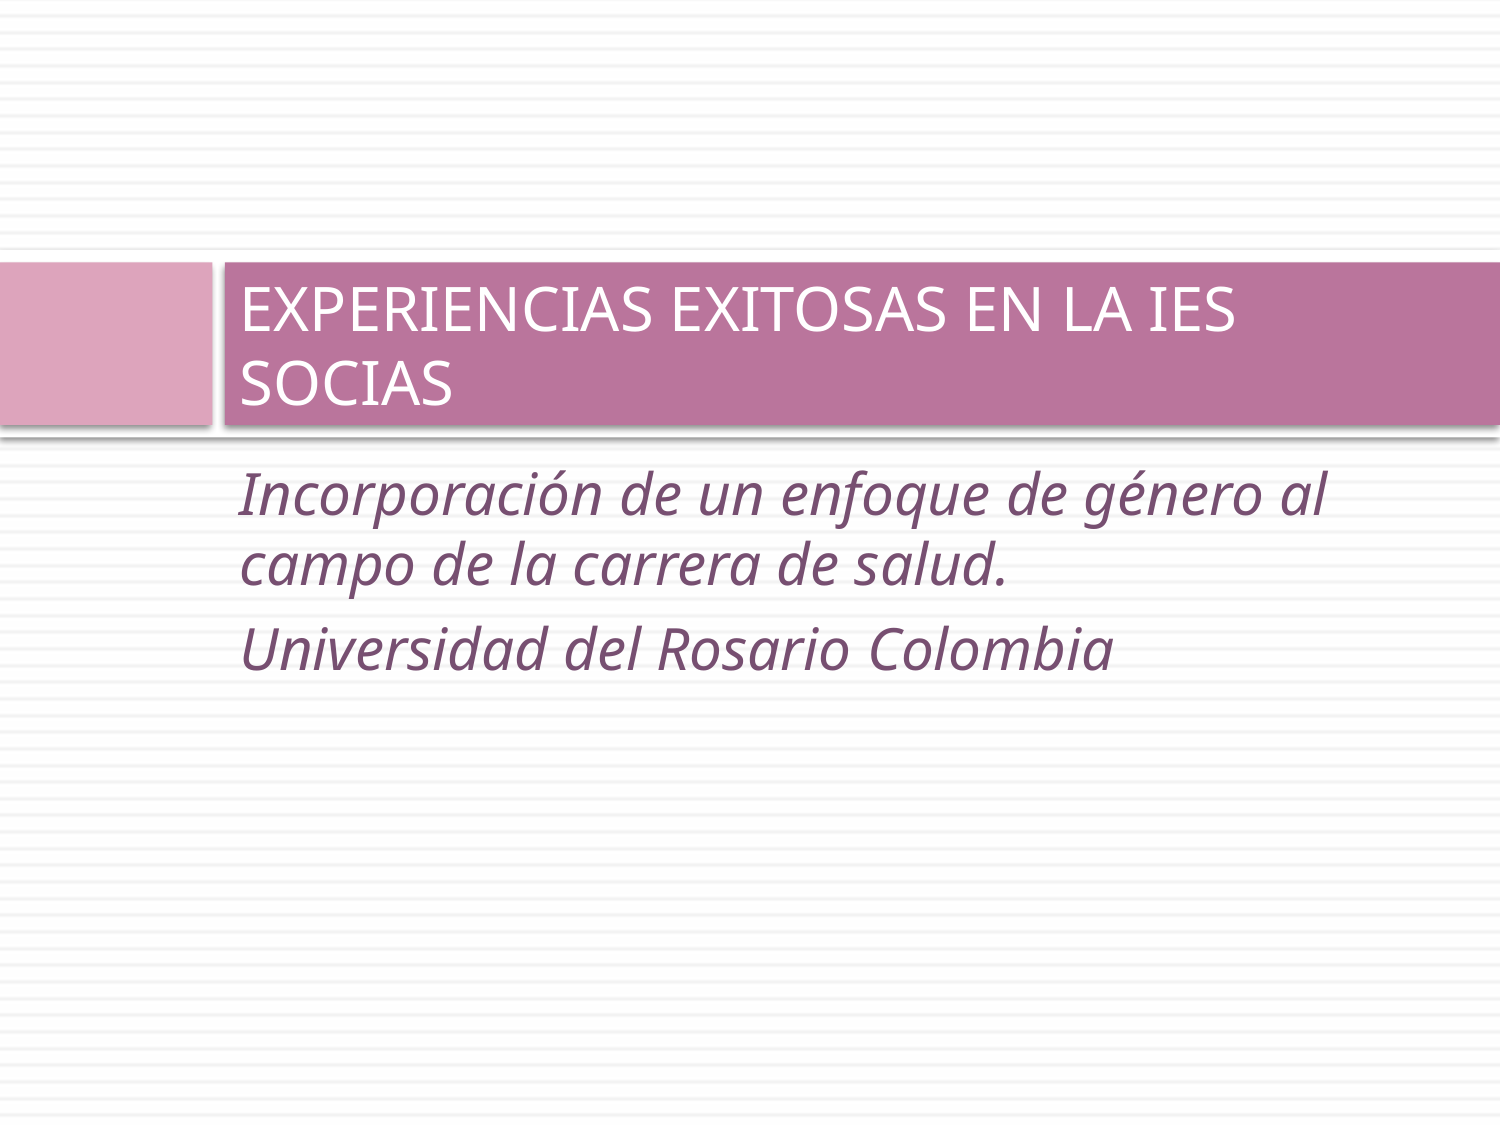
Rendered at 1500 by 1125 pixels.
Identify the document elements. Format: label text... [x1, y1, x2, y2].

list Incorporación de un enfoque de género al campo de la carrera de salud. Universidad del Rosario Colombia [225, 450, 1394, 725]
title EXPERIENCIAS EXITOSAS EN LA IES SOCIAS [225, 262, 1475, 425]
